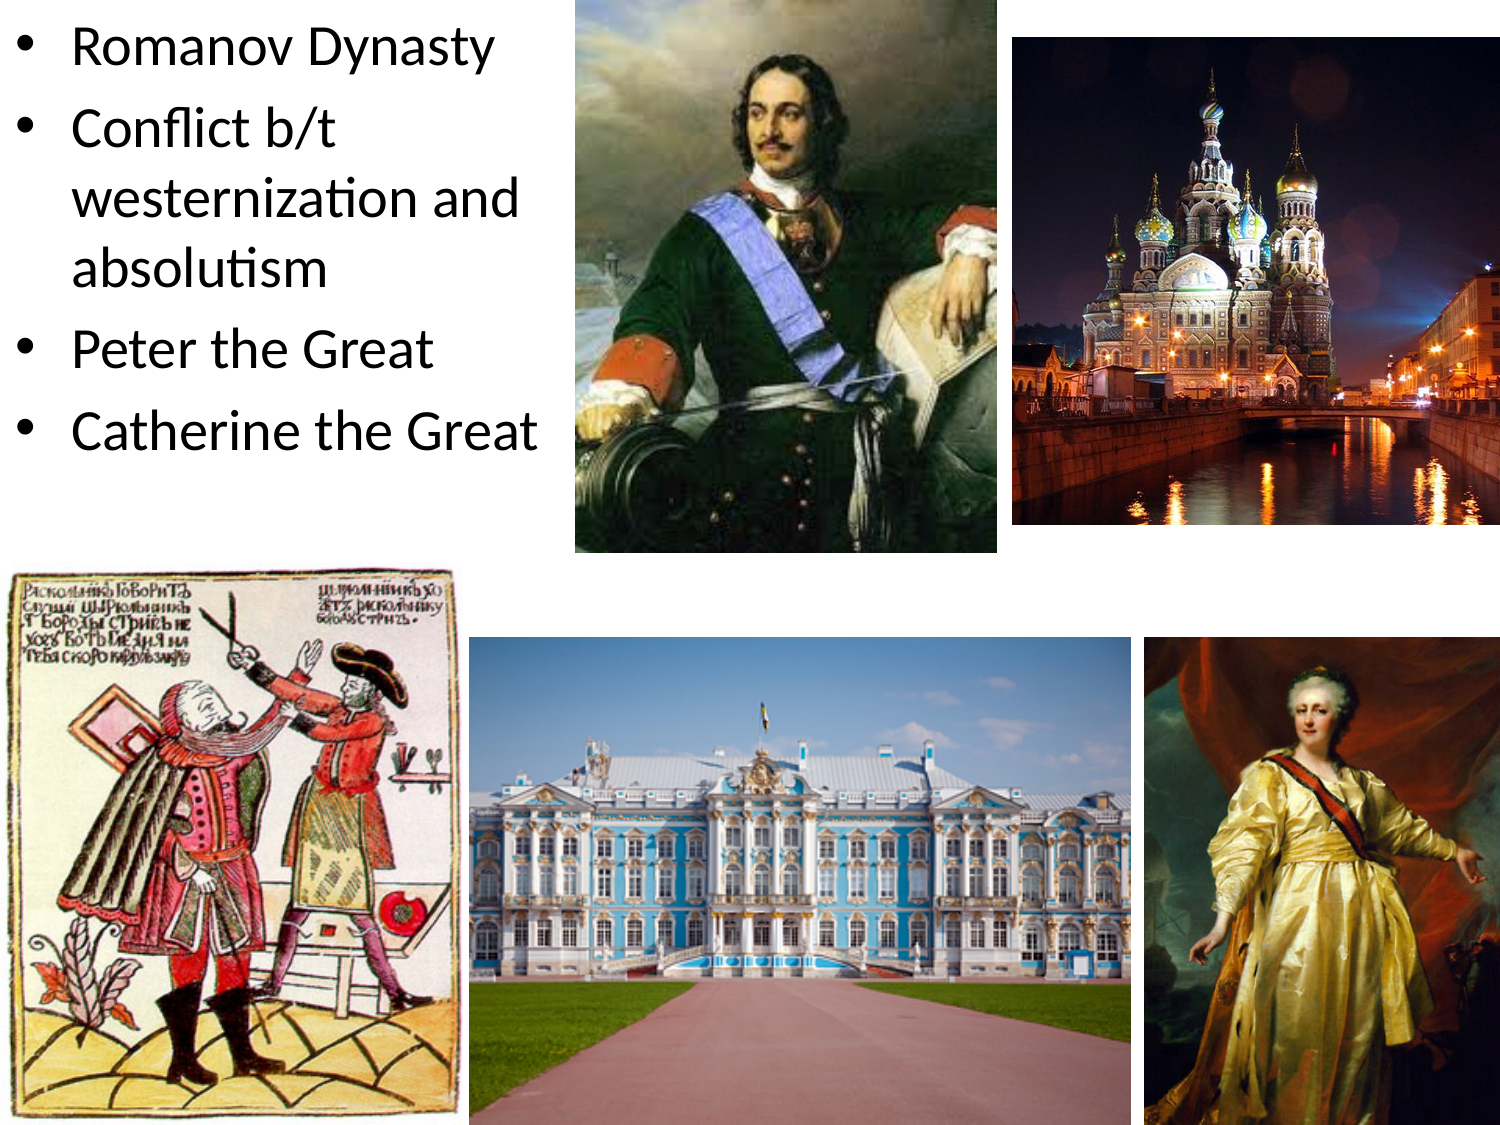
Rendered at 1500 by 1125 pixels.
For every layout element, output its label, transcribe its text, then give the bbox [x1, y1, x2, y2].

list Romanov Dynasty Conflict b/t westernization and absolutism Peter the Great Catherine the Great [0, 0, 675, 635]
picture [1012, 37, 1500, 526]
picture [574, 0, 997, 553]
picture [0, 562, 1131, 1125]
picture [1144, 637, 1500, 1125]
